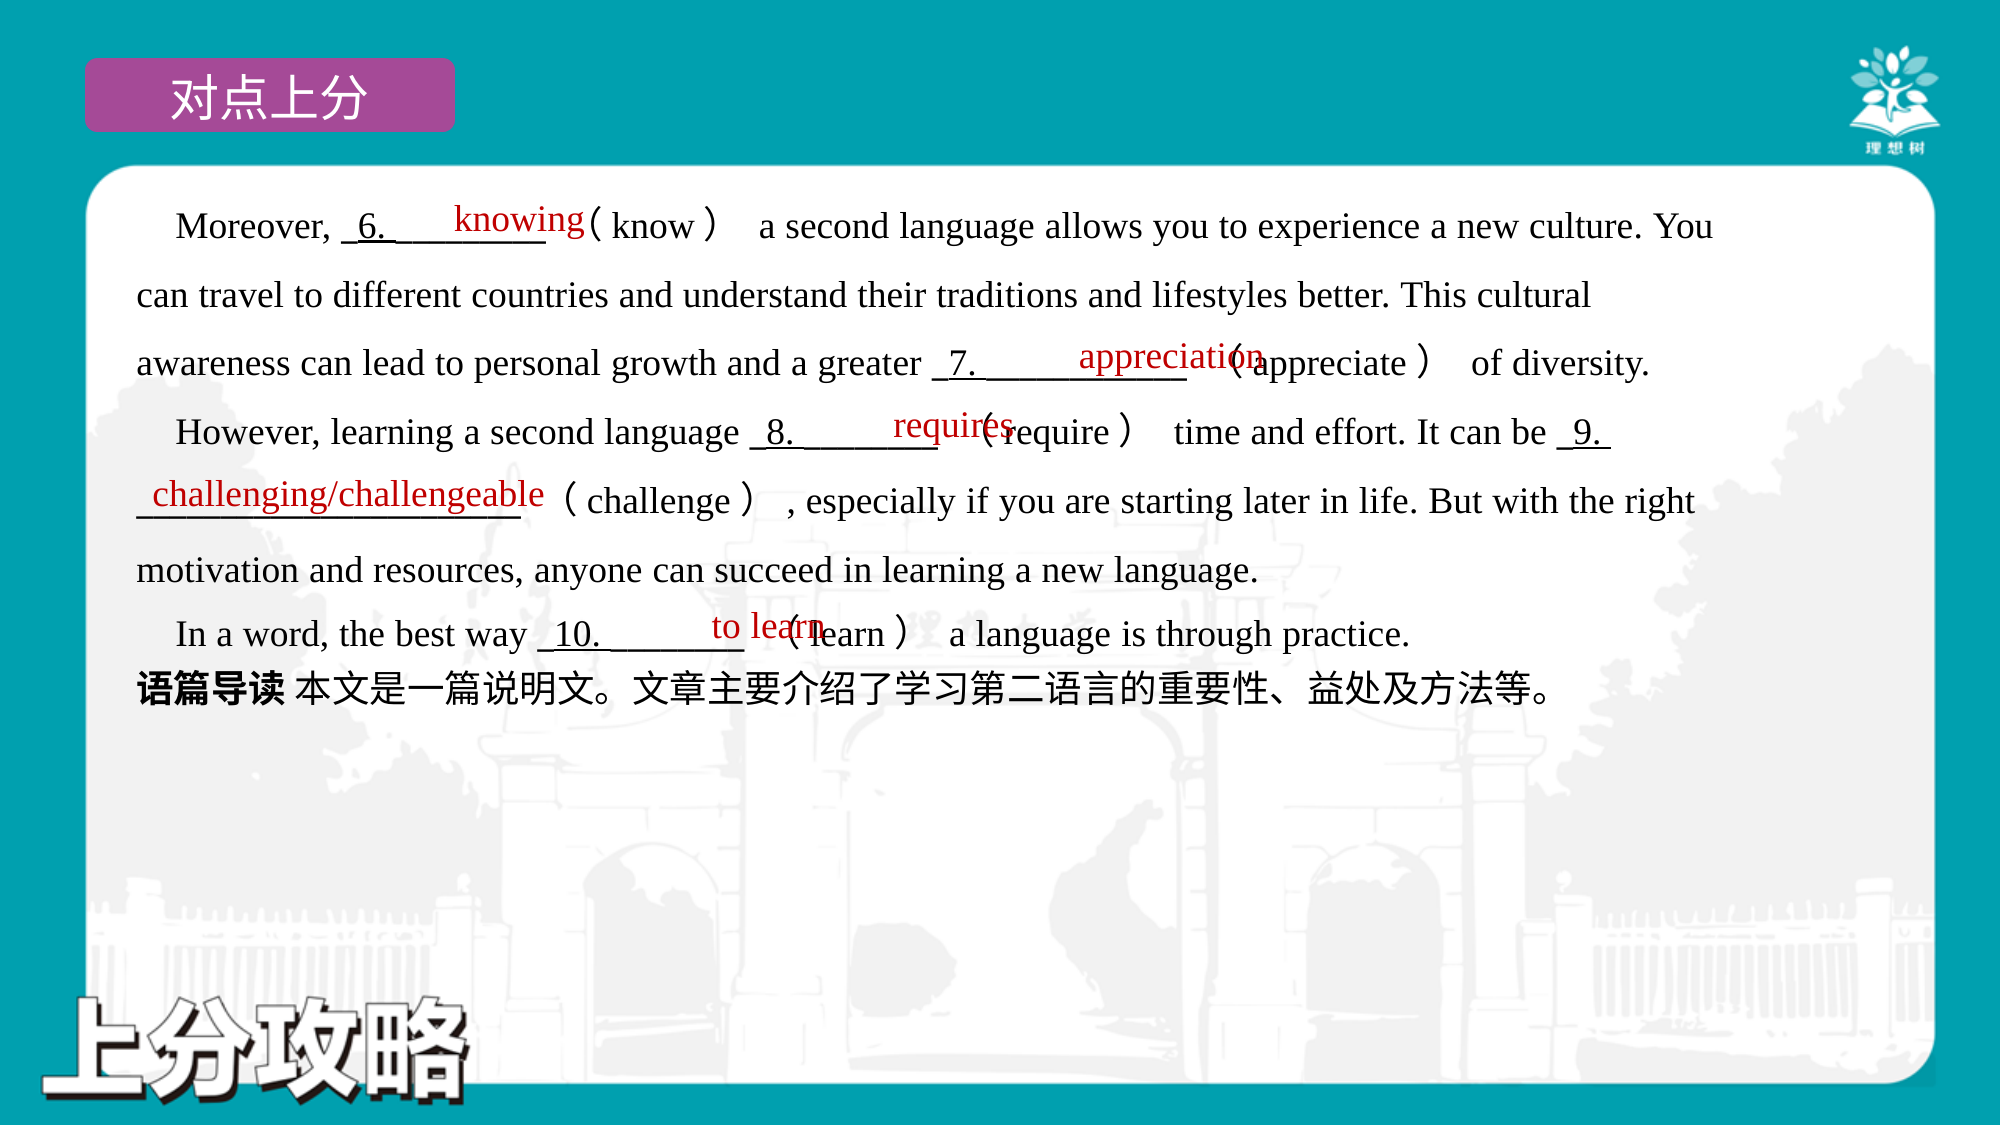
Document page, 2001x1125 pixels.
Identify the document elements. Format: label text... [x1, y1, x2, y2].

text_box 语篇导读 本文是一篇说明文。文章主要介绍了学习第二语言的重要性、益处及方法等。 [136, 643, 1865, 703]
text_box requires [879, 376, 1028, 438]
text_box to learn [693, 581, 844, 639]
text_box Moreover, _6. _________ （know） a second language allows you to experience a new culture. You can travel to different countries and understand their traditions and lifestyles better. This cultural awareness can lead to personal growth and a greater _7. ____________ （appreciate） of diversity. However, learning a second language _8. ________ （require） time and effort. It can be _9. _______________________ （challenge）, especially if you are starting later in life. But with the right motivation and resources, anyone can succeed in learning a new language. In a word, the best way _10. ________ （learn） a language is through practice.#1.1.5 [136, 177, 1865, 643]
text_box knowing [440, 170, 599, 232]
text_box appreciation [1065, 307, 1279, 369]
text_box challenging/challengeable [139, 445, 559, 507]
picture [0, 0, 2000, 1125]
